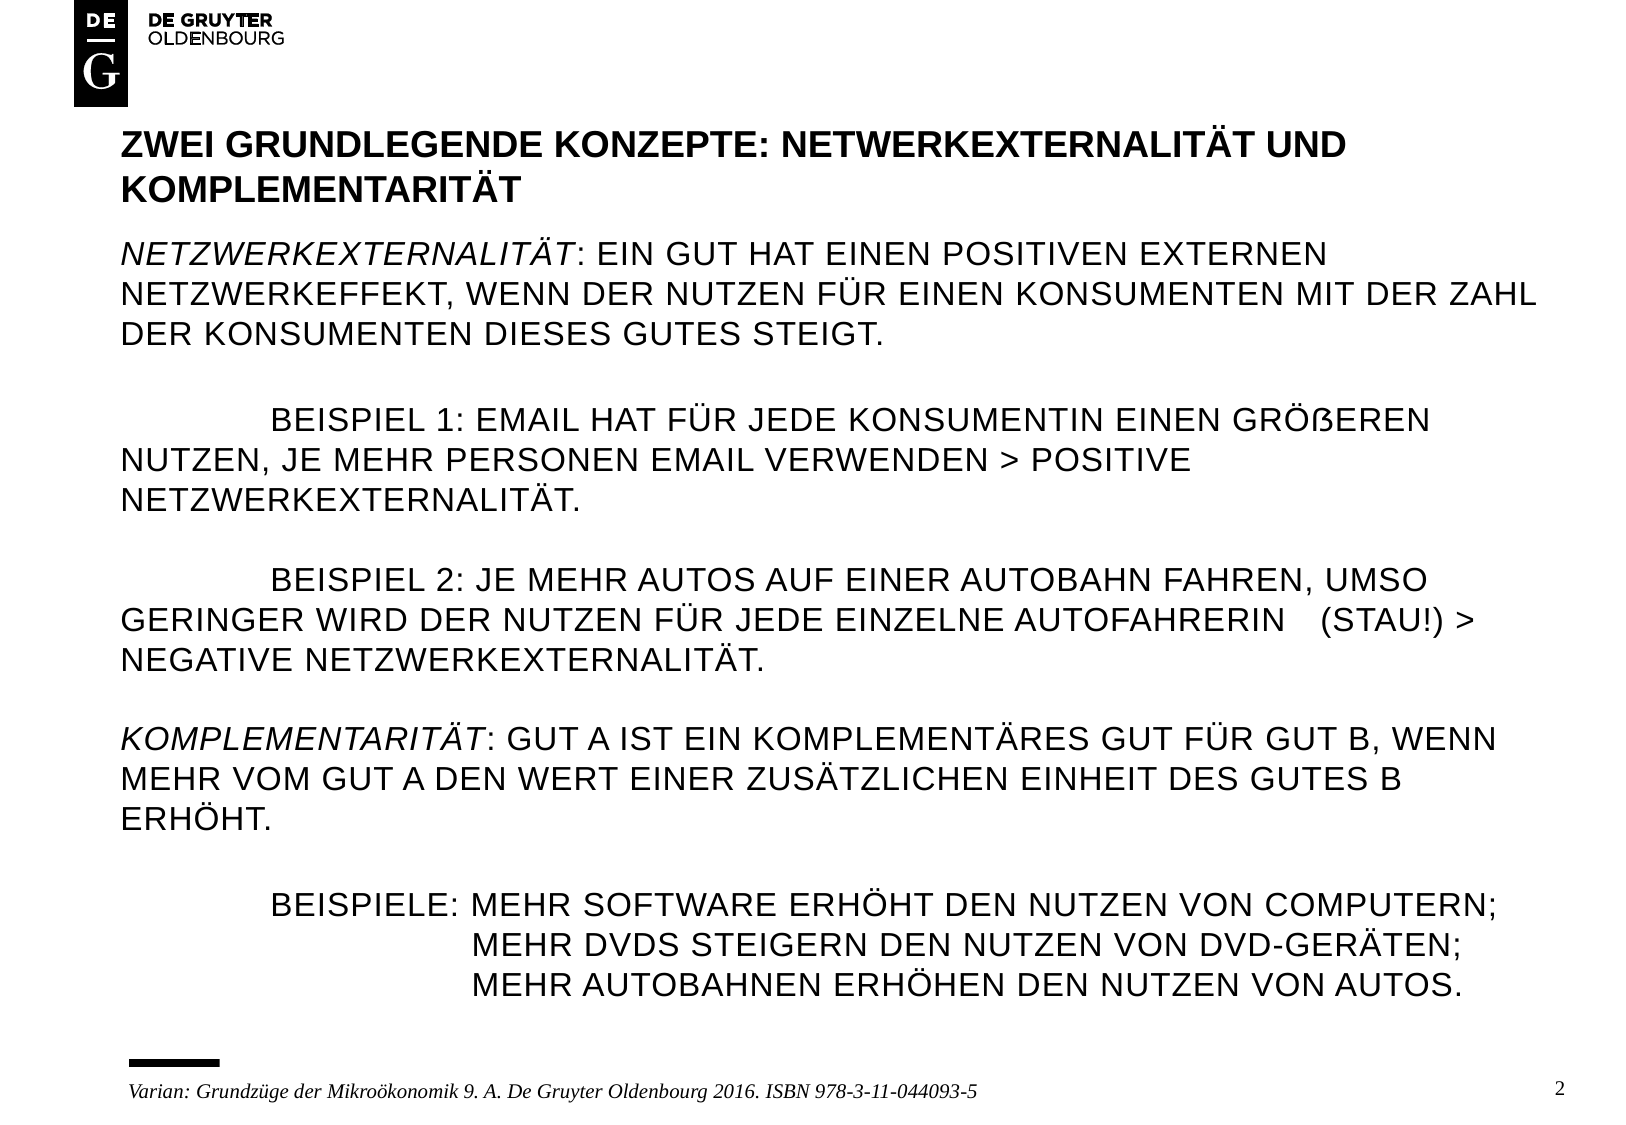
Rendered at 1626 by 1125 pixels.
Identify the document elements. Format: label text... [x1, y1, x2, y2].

title Zwei grundlegende konzepte: Netwerkexternalität und Komplementarität [120, 119, 1548, 202]
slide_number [128, 1077, 1539, 1108]
slide_number 2 [1554, 1074, 1614, 1104]
list netzwerkExternalität: ein gut hat einen positiven externen netzwerkeffekt, wenn der nutzen für einen konsumenten mit der zahl der konsumenten dieses gutes steigt. Beispiel 1: email hat für jede konsumentin einen größeren nutzen, je mehr personen email verwenden > positive netzwerkexternalität. Beispiel 2: je mehr autos auf einer autobahn fahren, umso geringer wird der nutzen für jede einzelne autofahrerin (Stau!) > negative netzwerkexternalität. Komplementarität: gut a ist ein komplementäres gut für gut b, wenn mehr vom Gut a den wert einer zusätzlichen einheit des gutes B erhöht. beispiele: mehr software erhöht den nutzen von computern; mehr dvds steigern den nutzen von DVD-geräten; Mehr autobahnen erhöhen den nutzen von autos. [120, 232, 1548, 1016]
